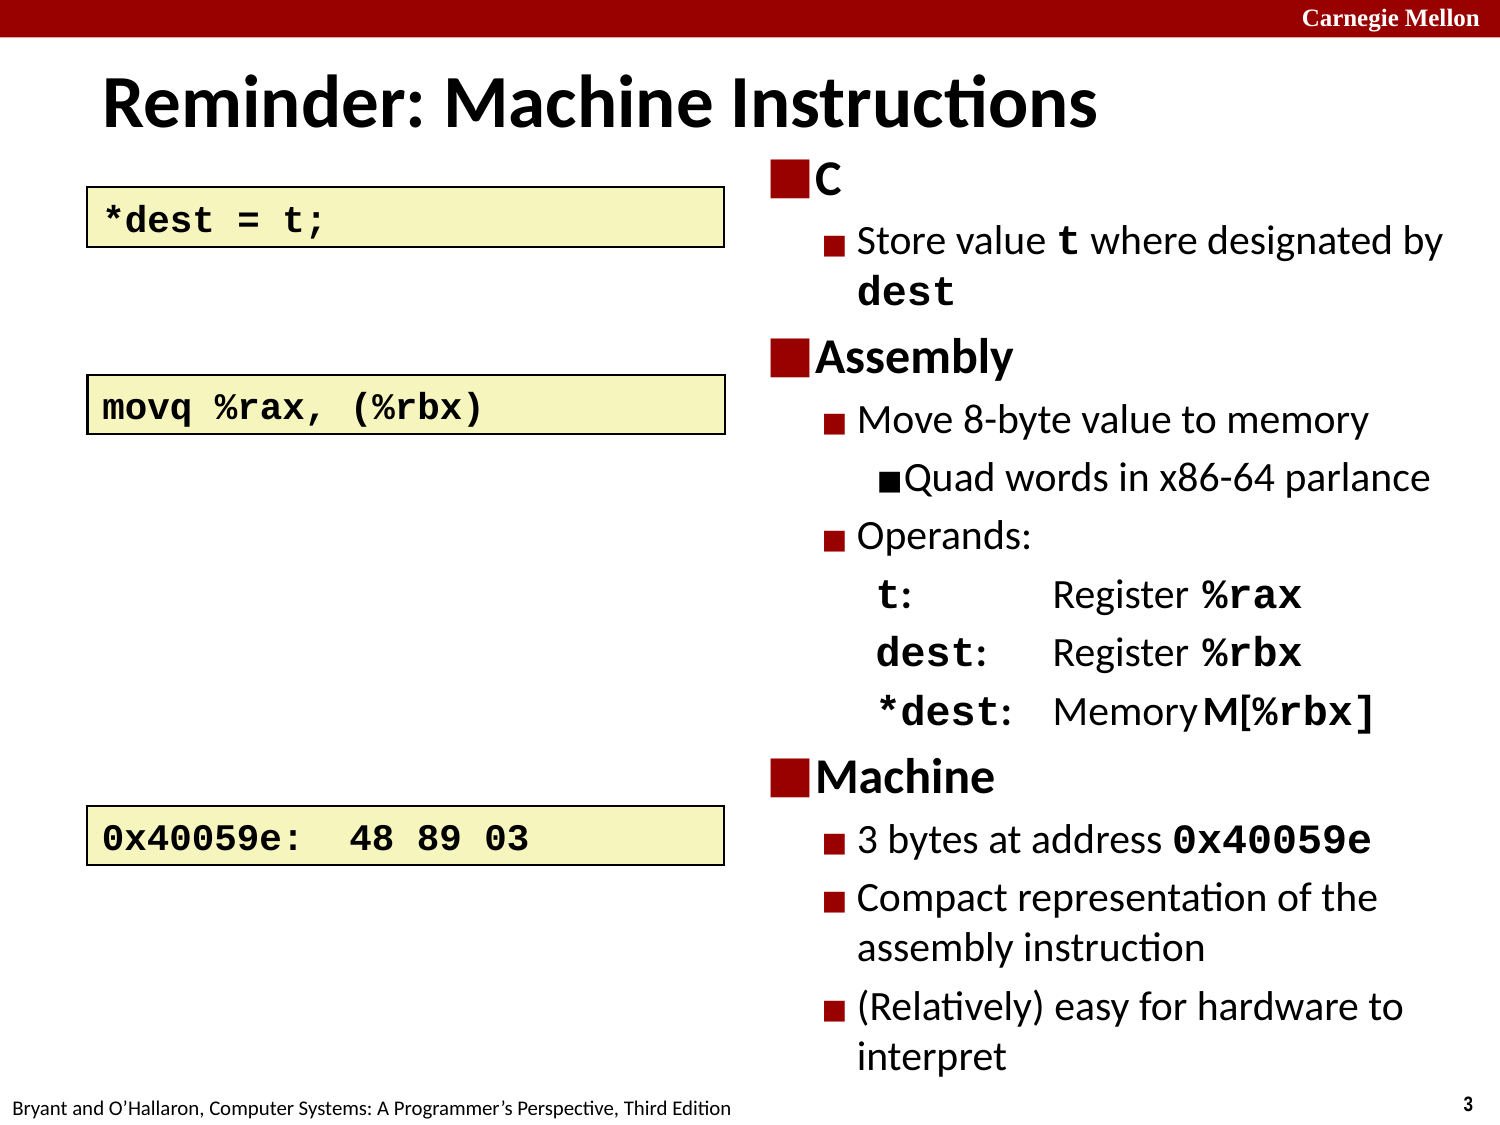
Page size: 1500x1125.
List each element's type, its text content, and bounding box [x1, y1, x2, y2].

text_box *dest = t; [87, 187, 725, 247]
text_box 0x40059e: 48 89 03 [86, 805, 725, 866]
title Reminder: Machine Instructions [87, 50, 1280, 144]
text_box movq %rax, (%rbx) [87, 374, 725, 435]
list C Store value t where designated by dest Assembly Move 8-byte value to memory Quad words in x86-64 parlance Operands: t: Register %rax dest: Register %rbx *dest: Memory M[%rbx] Machine 3 bytes at address 0x40059e Compact representation of the assembly instruction (Relatively) easy for hardware to interpret [750, 137, 1500, 1088]
